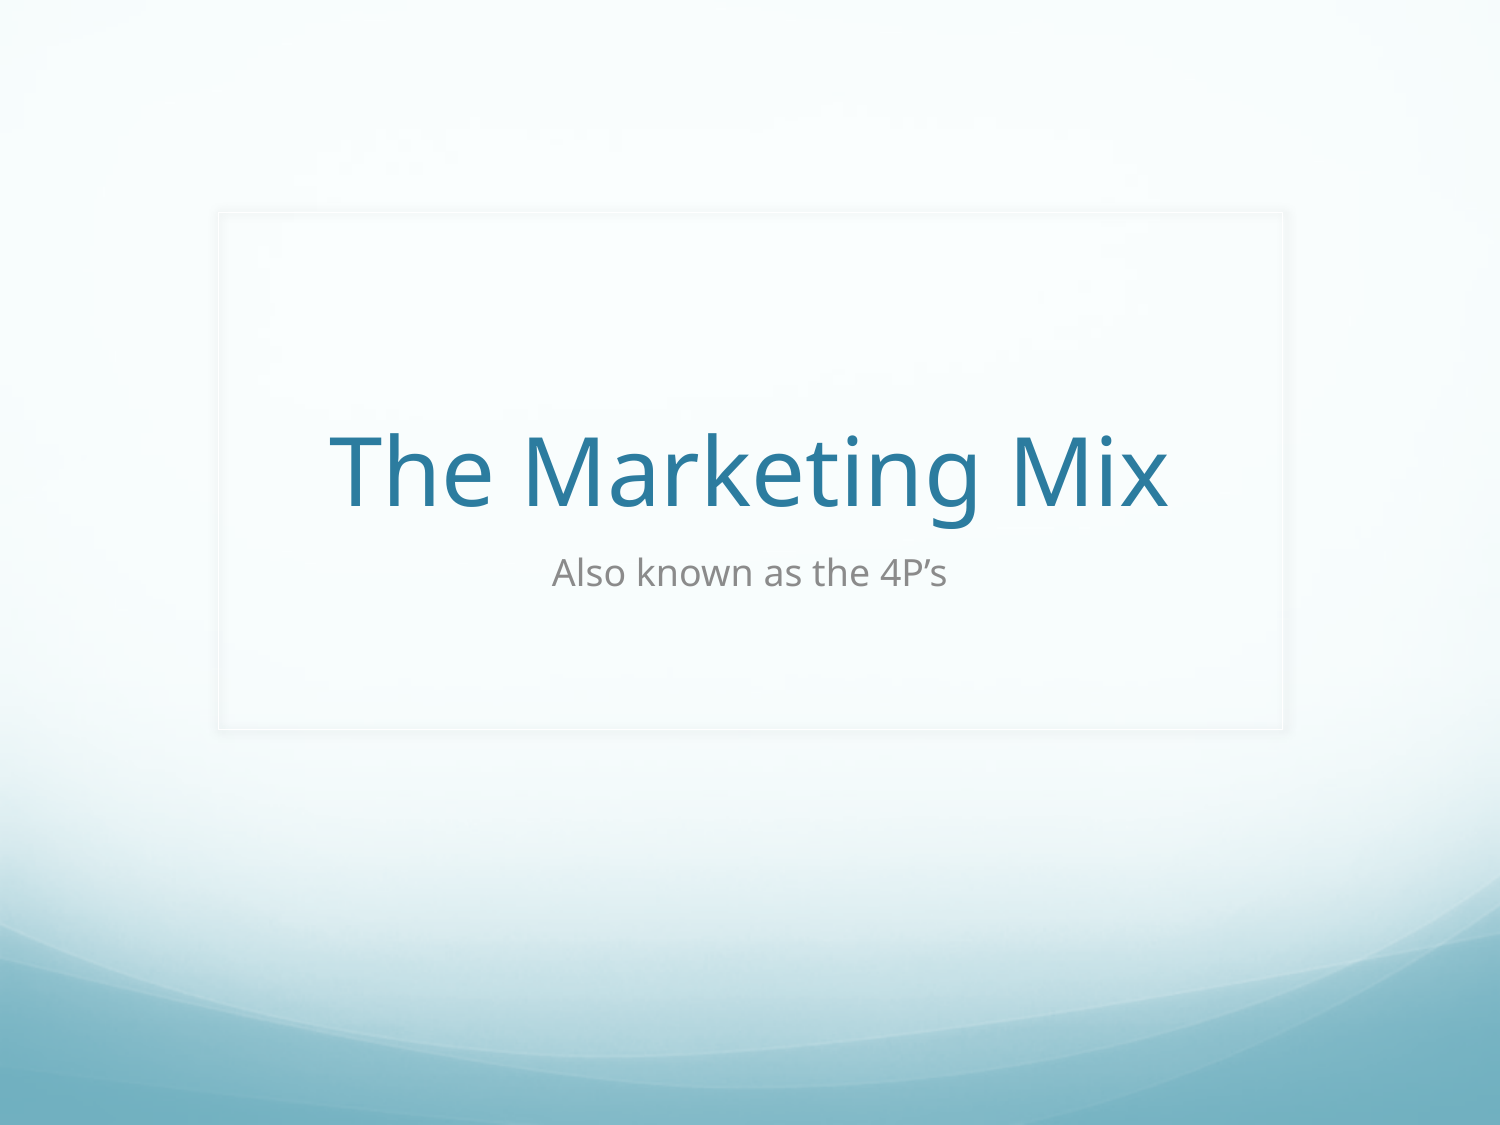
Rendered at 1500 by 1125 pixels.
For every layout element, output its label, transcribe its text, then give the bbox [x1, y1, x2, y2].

title The Marketing Mix [217, 249, 1283, 533]
subtitle Also known as the 4P’s [217, 541, 1283, 692]
